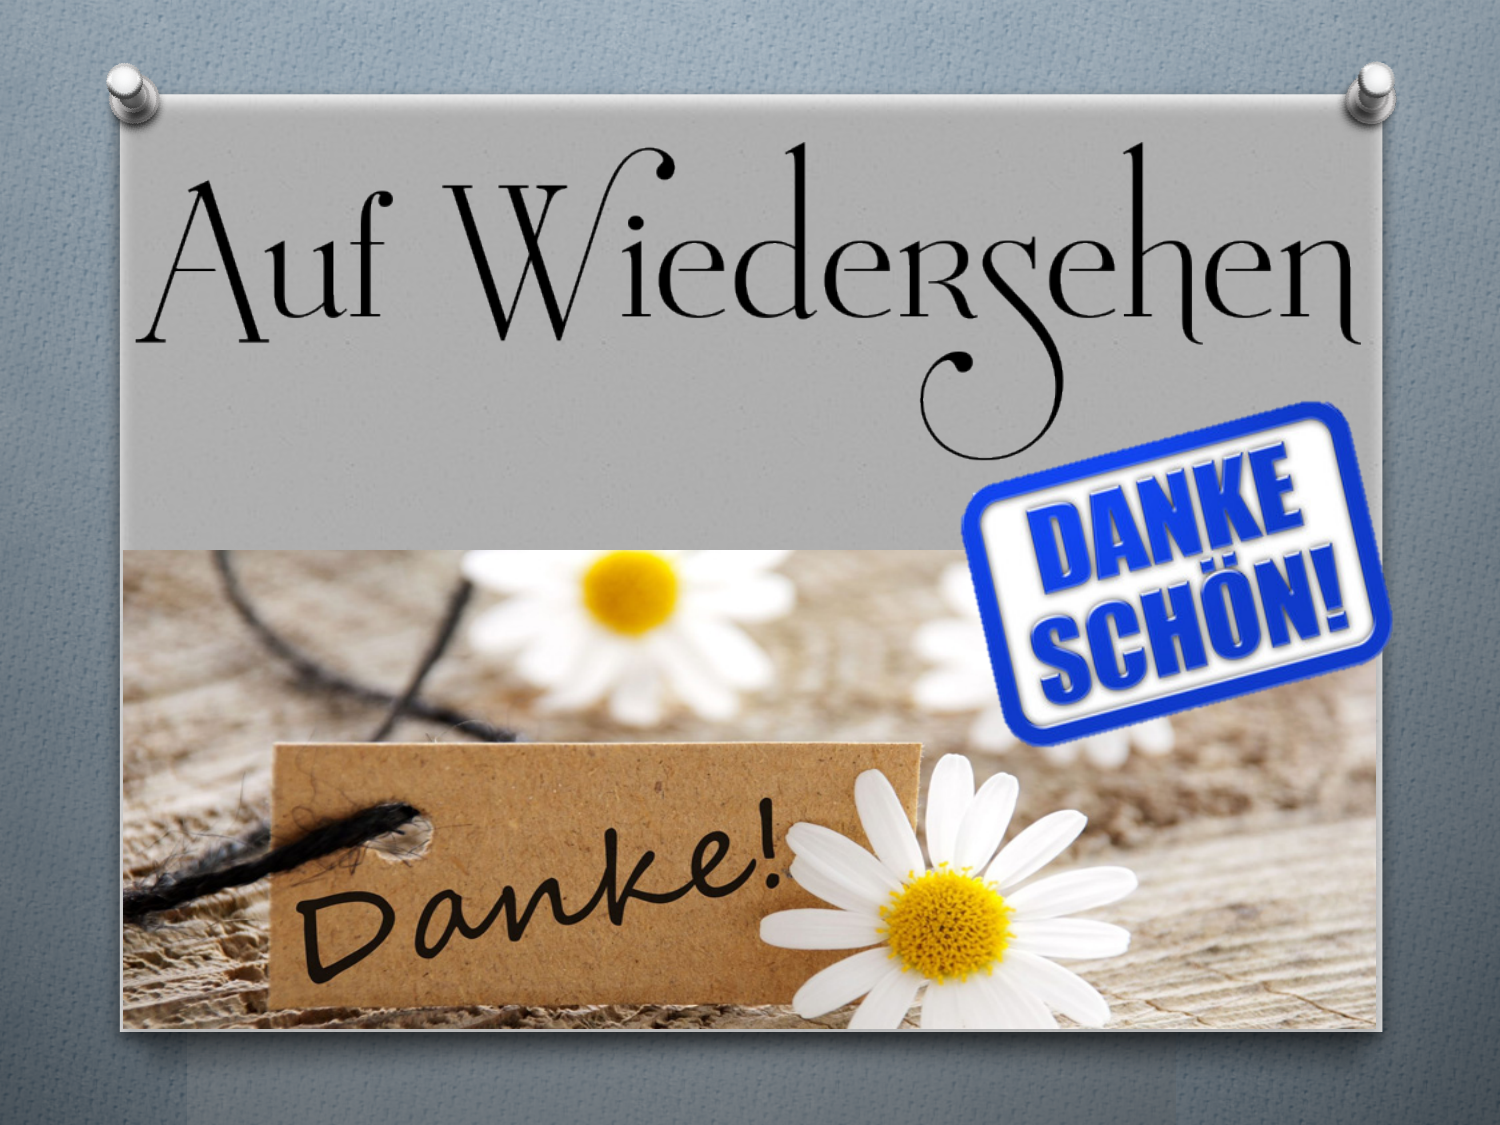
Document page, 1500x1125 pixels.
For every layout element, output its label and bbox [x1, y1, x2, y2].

picture [75, 29, 1439, 1029]
